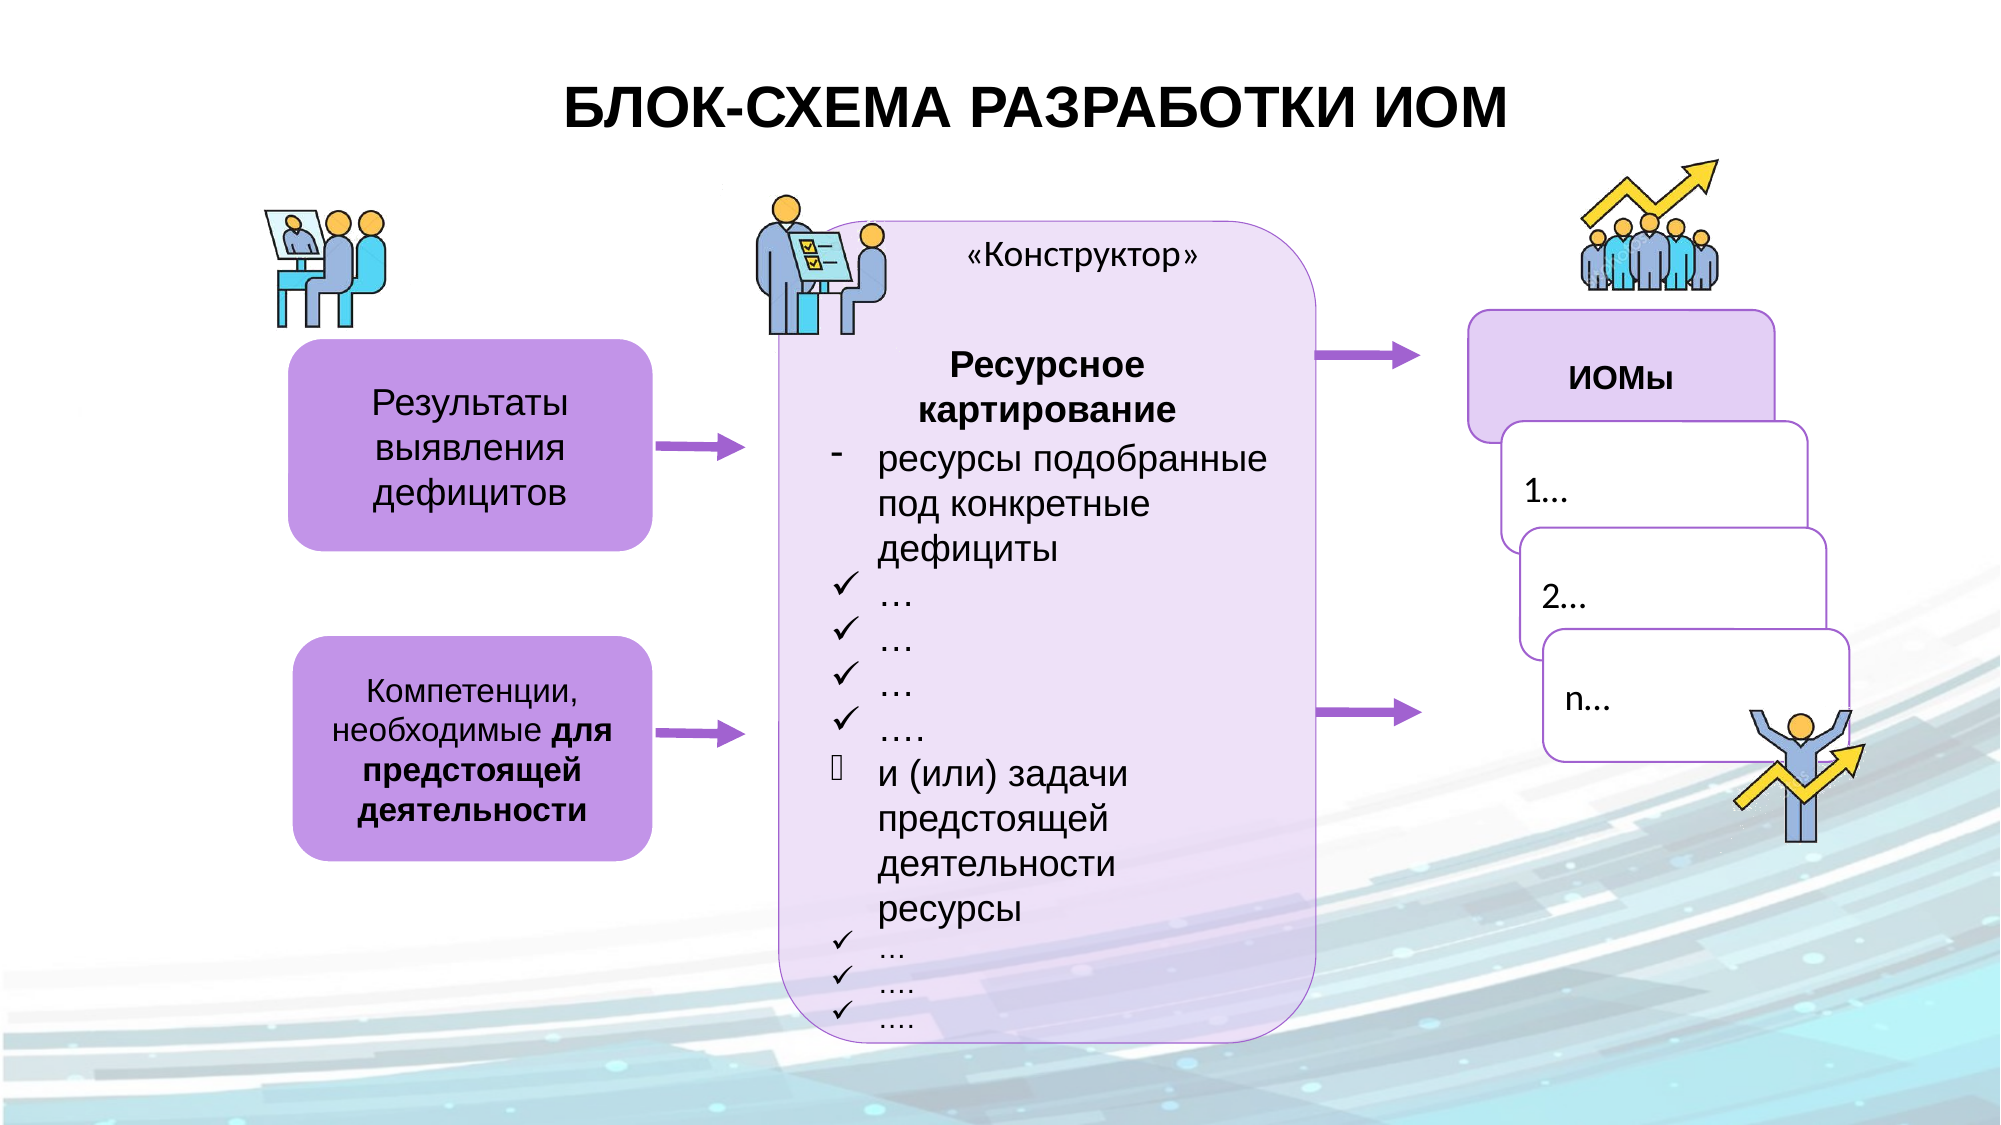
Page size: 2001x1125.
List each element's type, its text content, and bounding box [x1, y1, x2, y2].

text_box [656, 440, 746, 454]
text_box Компетенции, необходимые для предстоящей деятельности [289, 632, 656, 865]
text_box ИОМы [1467, 308, 1776, 444]
text_box 2… [1518, 526, 1828, 662]
picture [719, 181, 907, 360]
text_box 1… [1500, 420, 1809, 555]
picture [1568, 145, 1749, 316]
picture [252, 175, 420, 338]
text_box n… [1542, 627, 1851, 763]
text_box Результаты выявления дефицитов [284, 335, 656, 555]
text_box [1315, 706, 1423, 719]
text_box [656, 727, 746, 741]
text_box ресурсы подобранные под конкретные дефициты … … … …. и (или) задачи предстоящей деятельности ресурсы … …. …. [815, 381, 1287, 1042]
text_box БЛОК-СХЕМА РАЗРАБОТКИ ИОМ [286, 61, 1787, 147]
text_box «Конструктор» [949, 221, 1315, 281]
text_box Ресурсное картирование [778, 220, 1317, 1027]
picture [1719, 695, 1887, 863]
text_box [1314, 349, 1421, 362]
